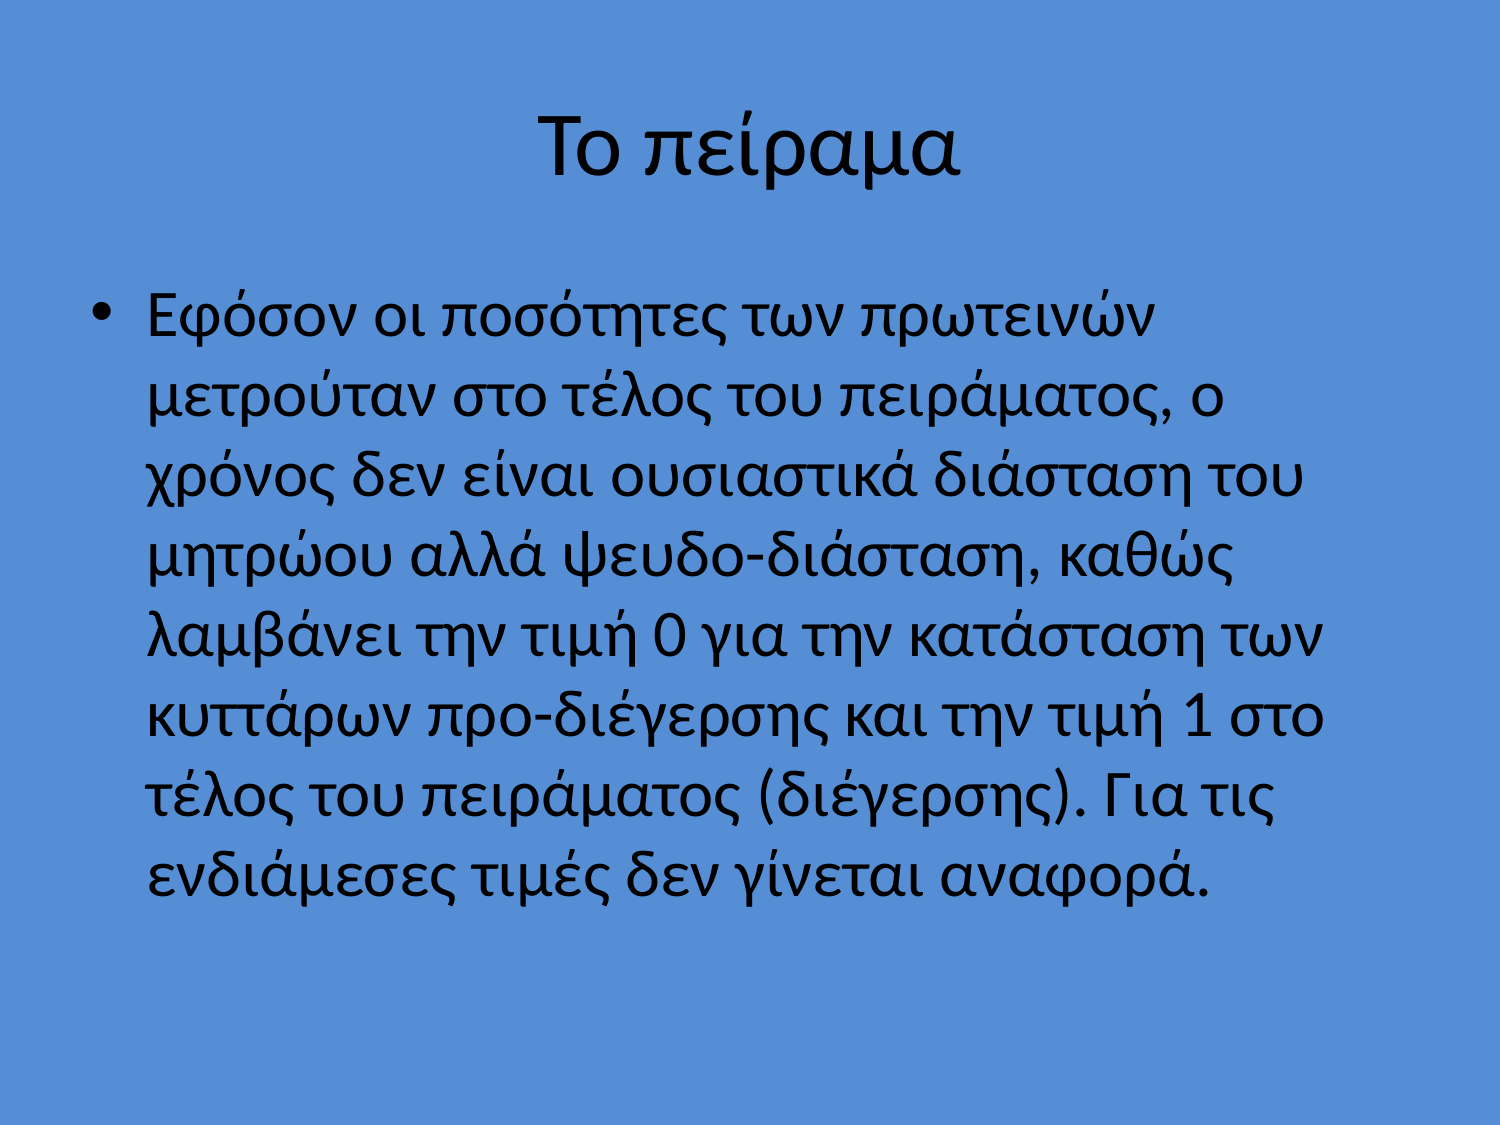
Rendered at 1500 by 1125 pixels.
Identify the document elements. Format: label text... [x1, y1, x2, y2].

list Εφόσον οι ποσότητες των πρωτεινών μετρούταν στο τέλος του πειράματος, ο χρόνος δεν είναι ουσιαστικά διάσταση του μητρώου αλλά ψευδο-διάσταση, καθώς λαμβάνει την τιμή 0 για την κατάσταση των κυττάρων προ-διέγερσης και την τιμή 1 στο τέλος του πειράματος (διέγερσης). Για τις ενδιάμεσες τιμές δεν γίνεται αναφορά. [75, 262, 1425, 1005]
title Το πείραμα [75, 45, 1425, 233]
